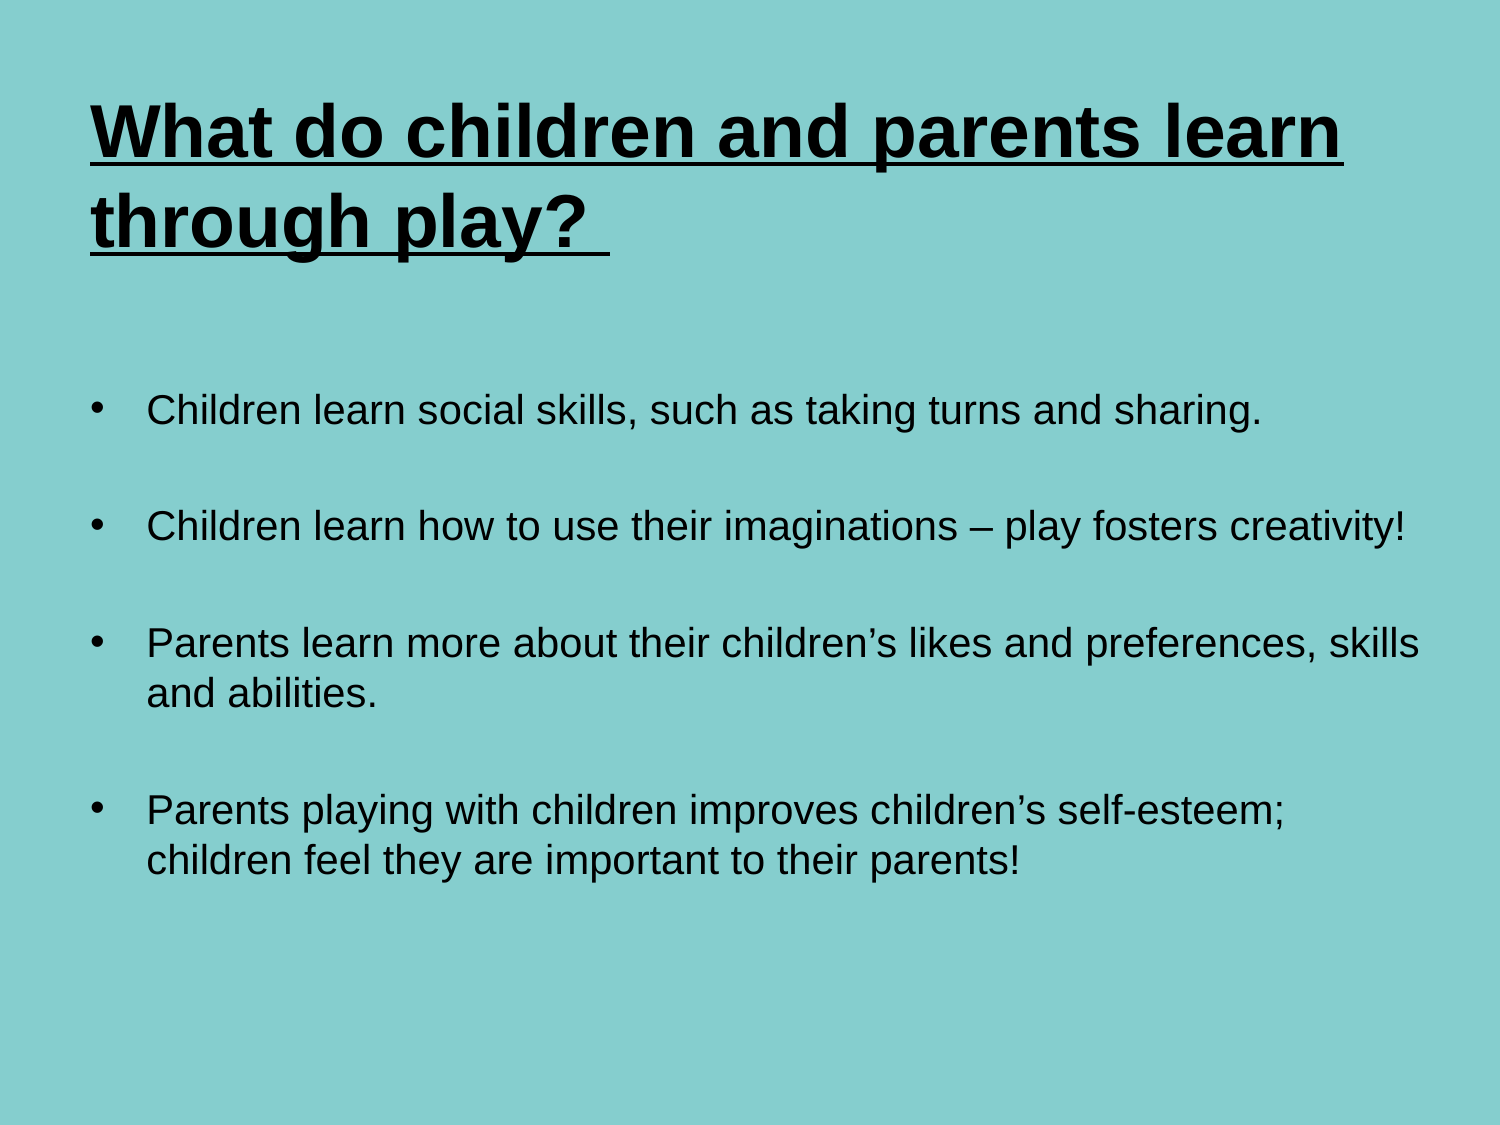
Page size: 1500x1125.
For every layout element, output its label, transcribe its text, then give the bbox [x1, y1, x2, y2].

list Children learn social skills, such as taking turns and sharing. Children learn how to use their imaginations – play fosters creativity! Parents learn more about their children’s likes and preferences, skills and abilities. Parents playing with children improves children’s self-esteem; children feel they are important to their parents! [75, 375, 1438, 938]
title What do children and parents learn through play? [75, 75, 1438, 275]
